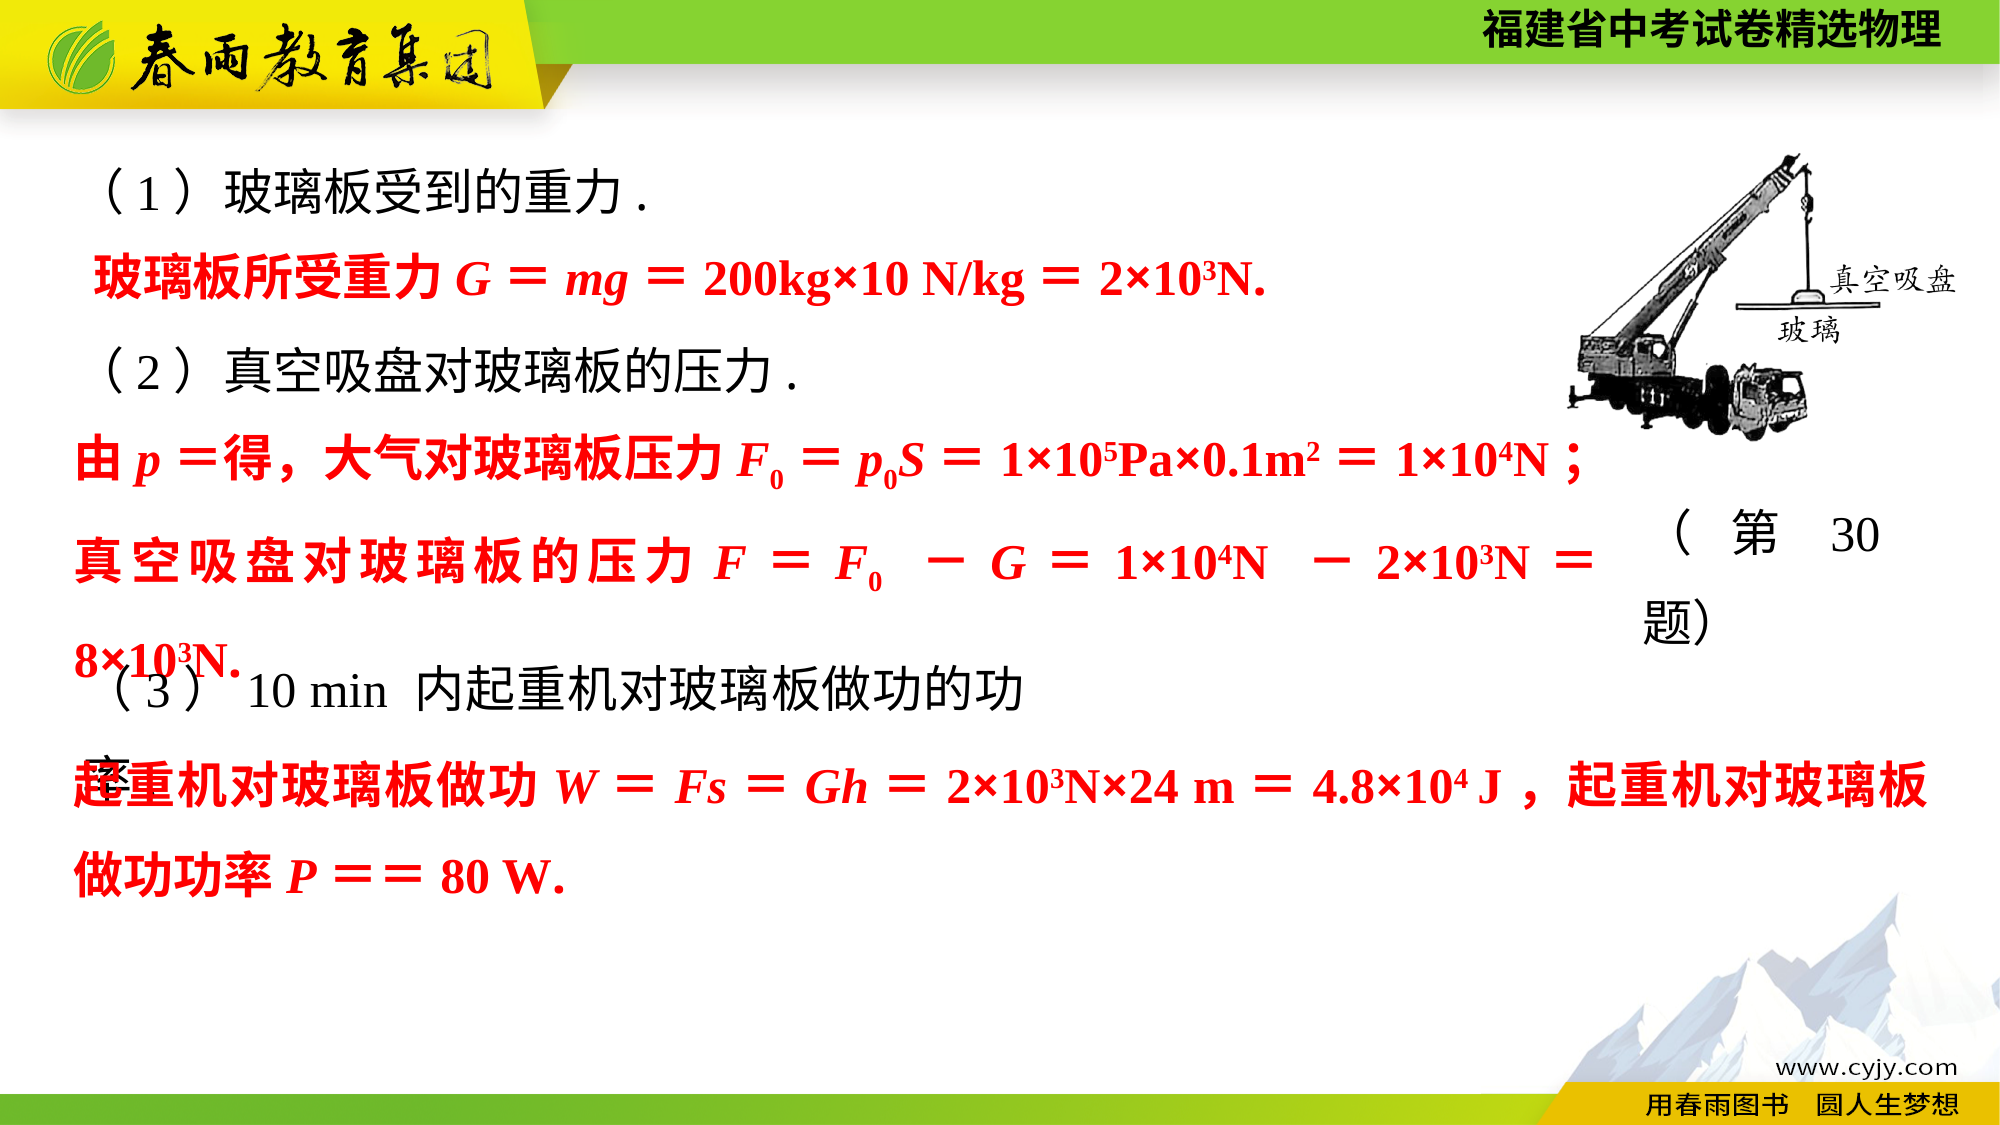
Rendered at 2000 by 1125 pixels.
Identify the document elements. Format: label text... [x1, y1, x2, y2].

picture [0, 0, 2000, 1125]
list （1）玻璃板受到的重力. （2）真空吸盘对玻璃板的压力. [59, 122, 1944, 411]
text_box （3）10 min 内起重机对玻璃板做功的功率. [67, 620, 1040, 725]
text_box 玻璃板所受重力G＝mg＝200kg×10 N/kg＝2×103N. [78, 208, 1476, 313]
text_box （第30题） [1627, 463, 1908, 569]
